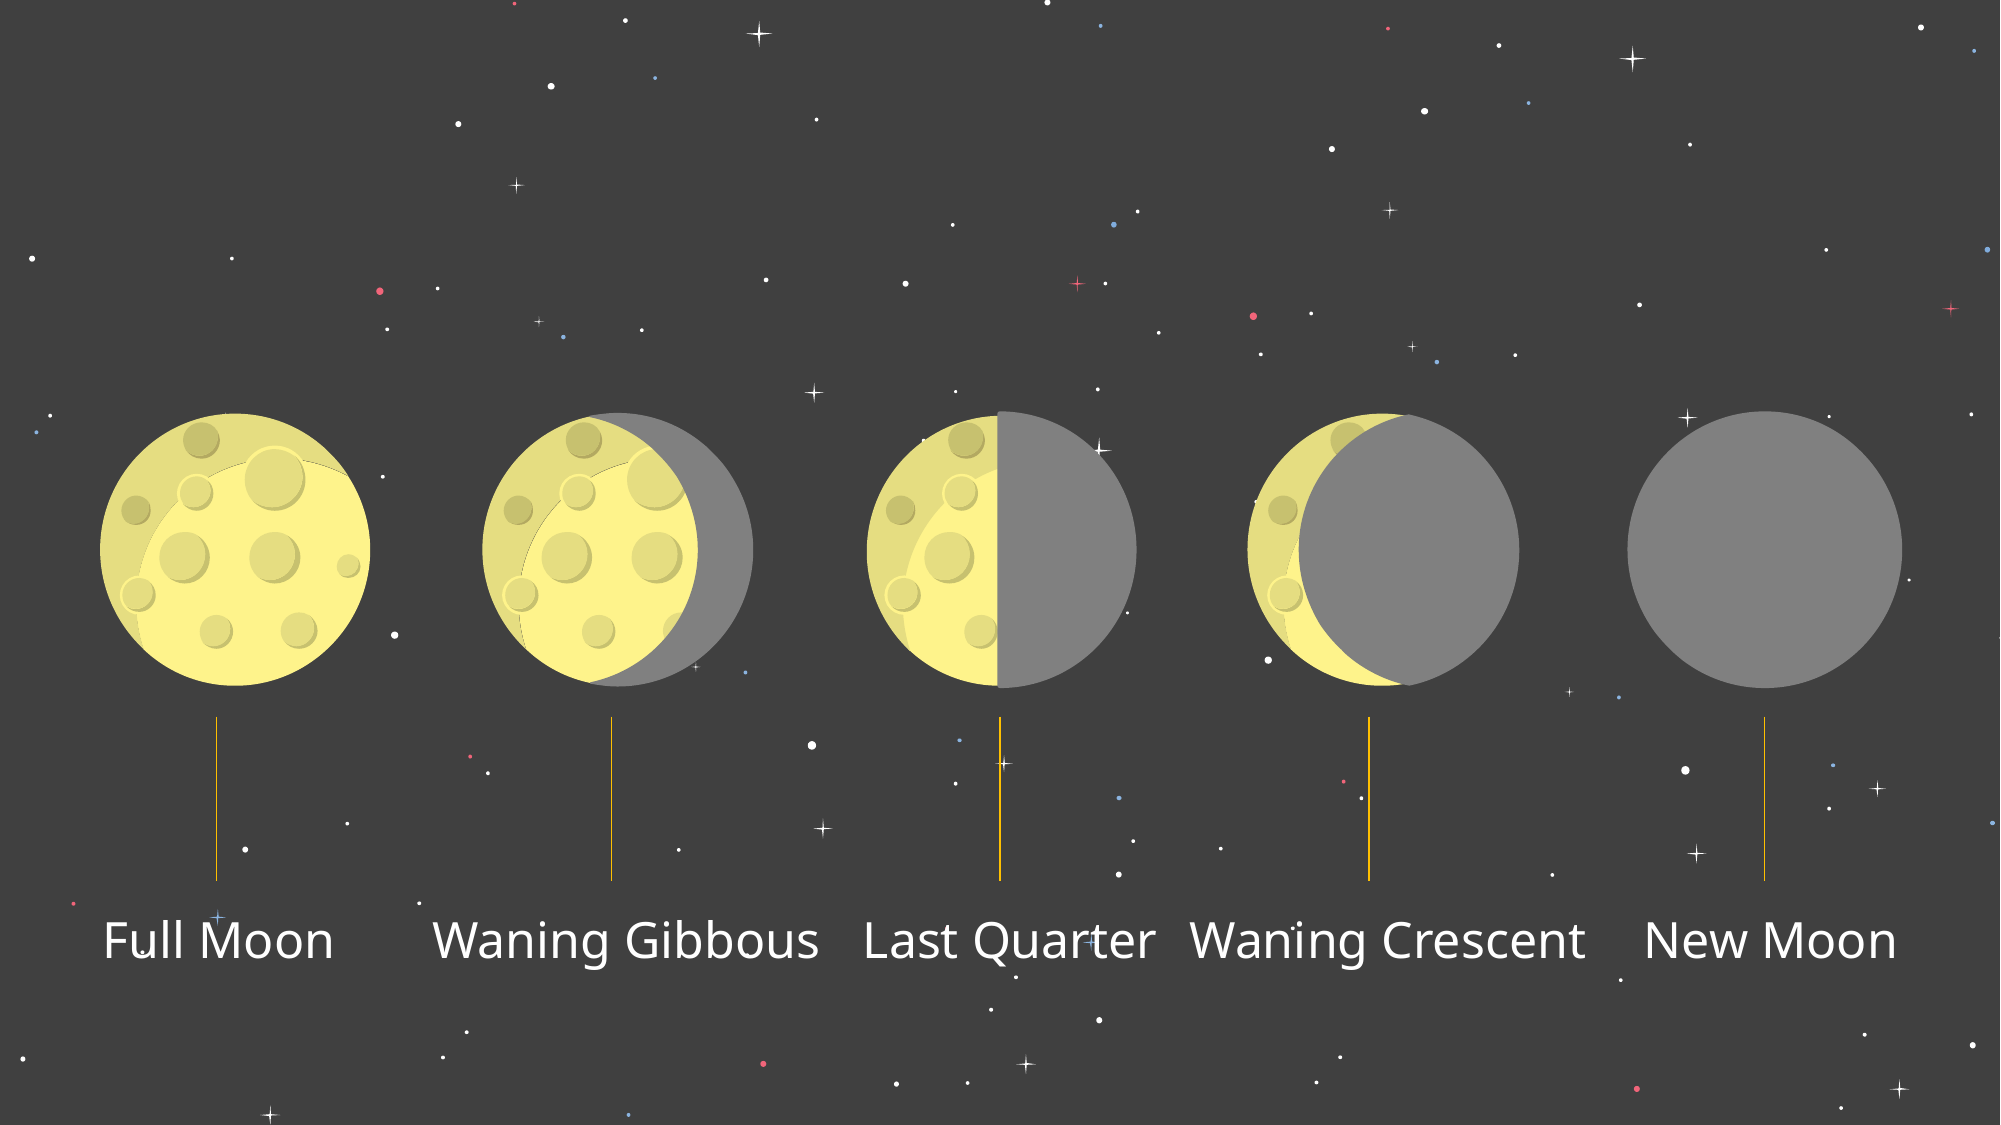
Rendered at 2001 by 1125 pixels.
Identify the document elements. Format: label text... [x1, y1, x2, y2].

text_box Waning Gibbous [417, 901, 836, 976]
text_box Full Moon [87, 901, 351, 976]
text_box Last Quarter [848, 901, 1173, 976]
text_box New Moon [1629, 901, 1913, 976]
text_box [100, 413, 1900, 686]
text_box Waning Crescent [1174, 901, 1602, 976]
